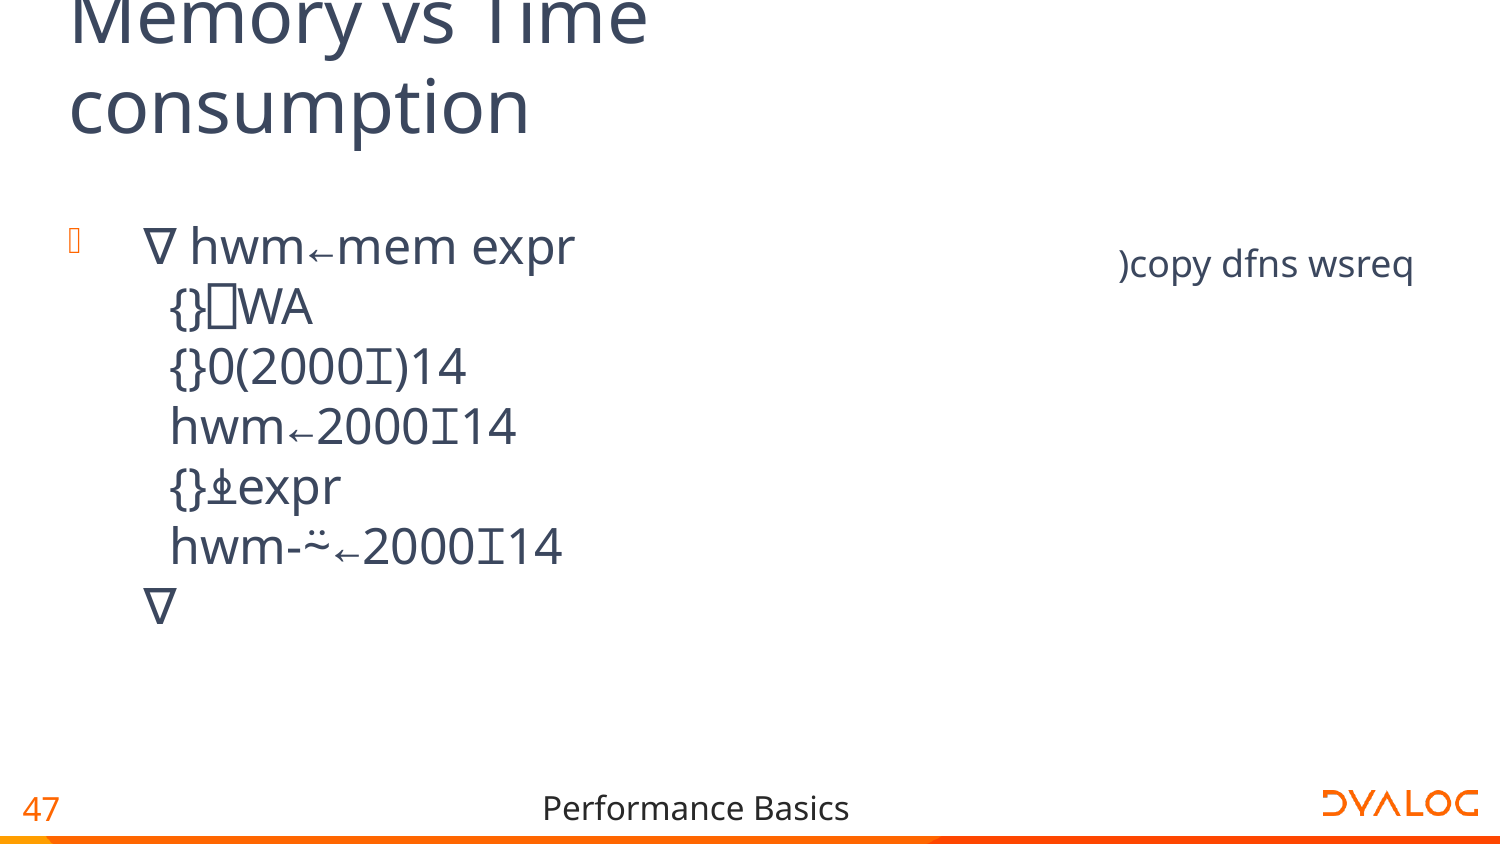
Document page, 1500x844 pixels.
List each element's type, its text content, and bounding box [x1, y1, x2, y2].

picture [0, 836, 1500, 844]
list ∇ hwm←mem expr {}⎕WA {}0(2000⌶)14 hwm←2000⌶14 {}⍎expr hwm-⍨←2000⌶14 ∇ [53, 207, 1053, 740]
list )copy dfns wsreq [1103, 232, 1453, 740]
picture [1323, 790, 1478, 816]
title Memory vs Time consumption [53, 43, 1121, 157]
